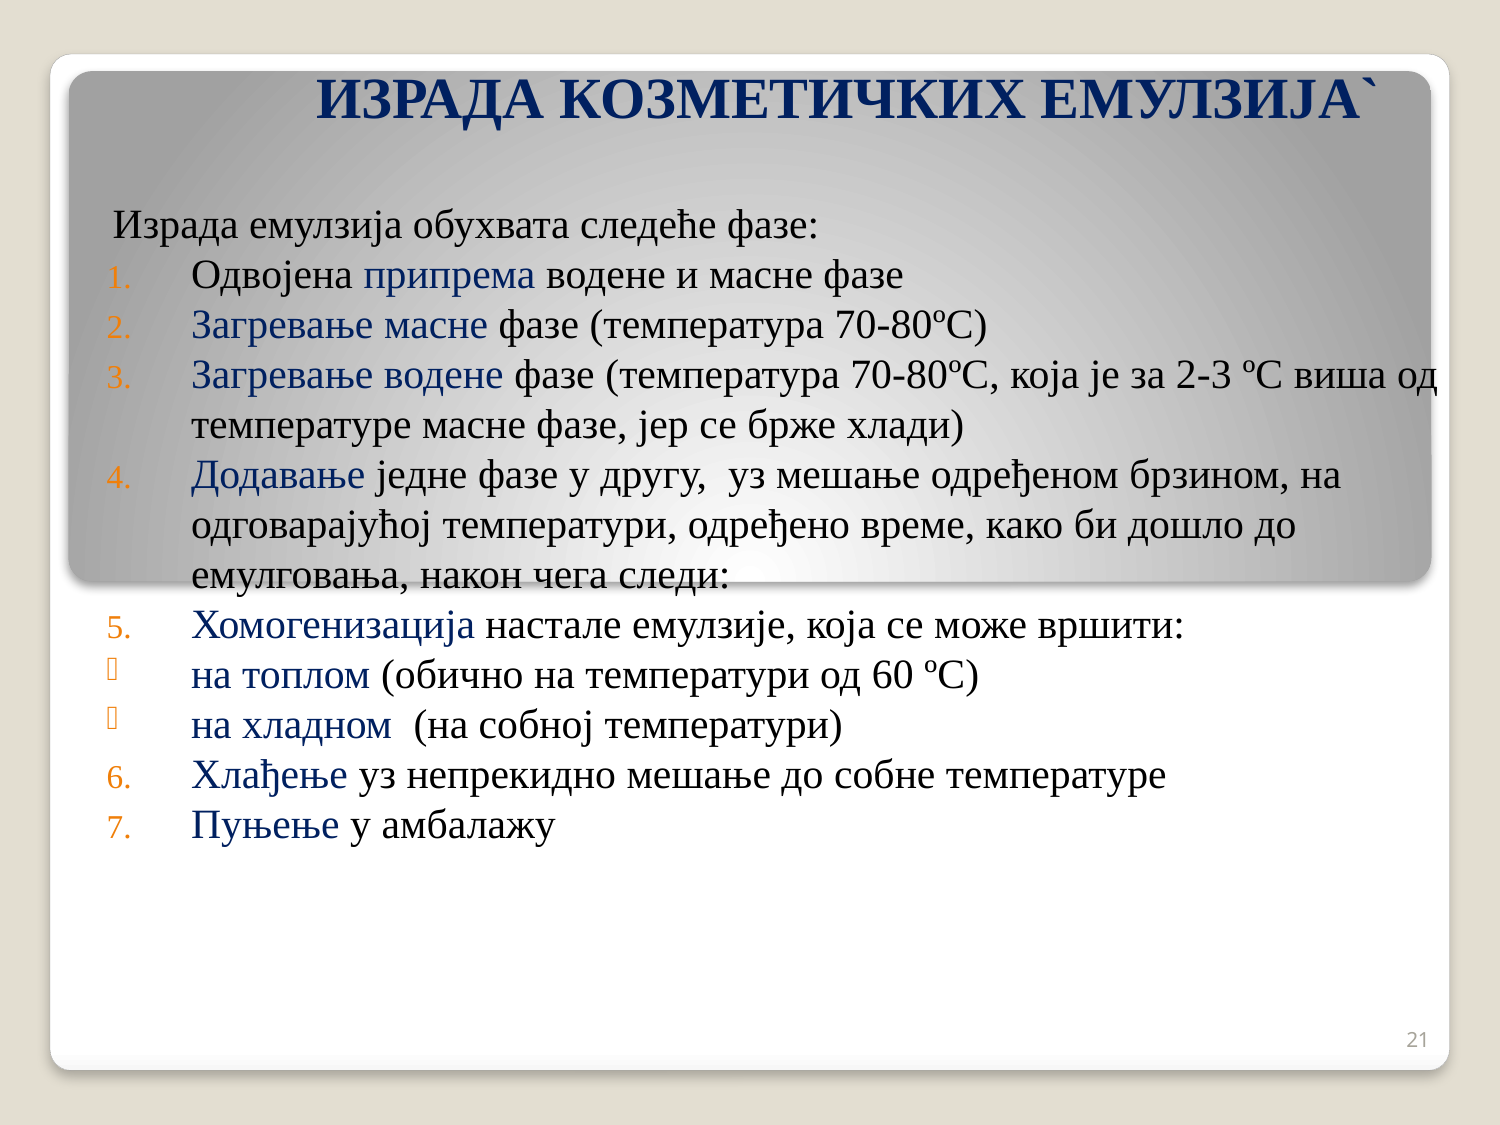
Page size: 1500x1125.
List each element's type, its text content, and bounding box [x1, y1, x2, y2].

title ИЗРАДА КОЗМЕТИЧКИХ ЕМУЛЗИЈА` [112, 0, 1388, 138]
slide_number 21 [1369, 1002, 1445, 1063]
subtitle Израда емулзија обухвата следеће фазе: Одвојена припрема водене и масне фазе Загревање масне фазе (температура 70-80ºC) Загревање водене фазе (температура 70-80ºC, која је за 2-3 ºC виша од температуре масне фазе, јер се брже хлади) Додавање једне фазе у другу, уз мешање одређеном брзином, на одговарајућој температури, одређено време, како би дошло до емулговања, након чега следи: Хомогенизација настале емулзије, која се може вршити: на топлом (обично на температури од 60 ºC) на хладном (на собној температури) Хлађење уз непрекидно мешање до собне температуре Пуњење у амбалажу [76, 196, 1500, 1125]
